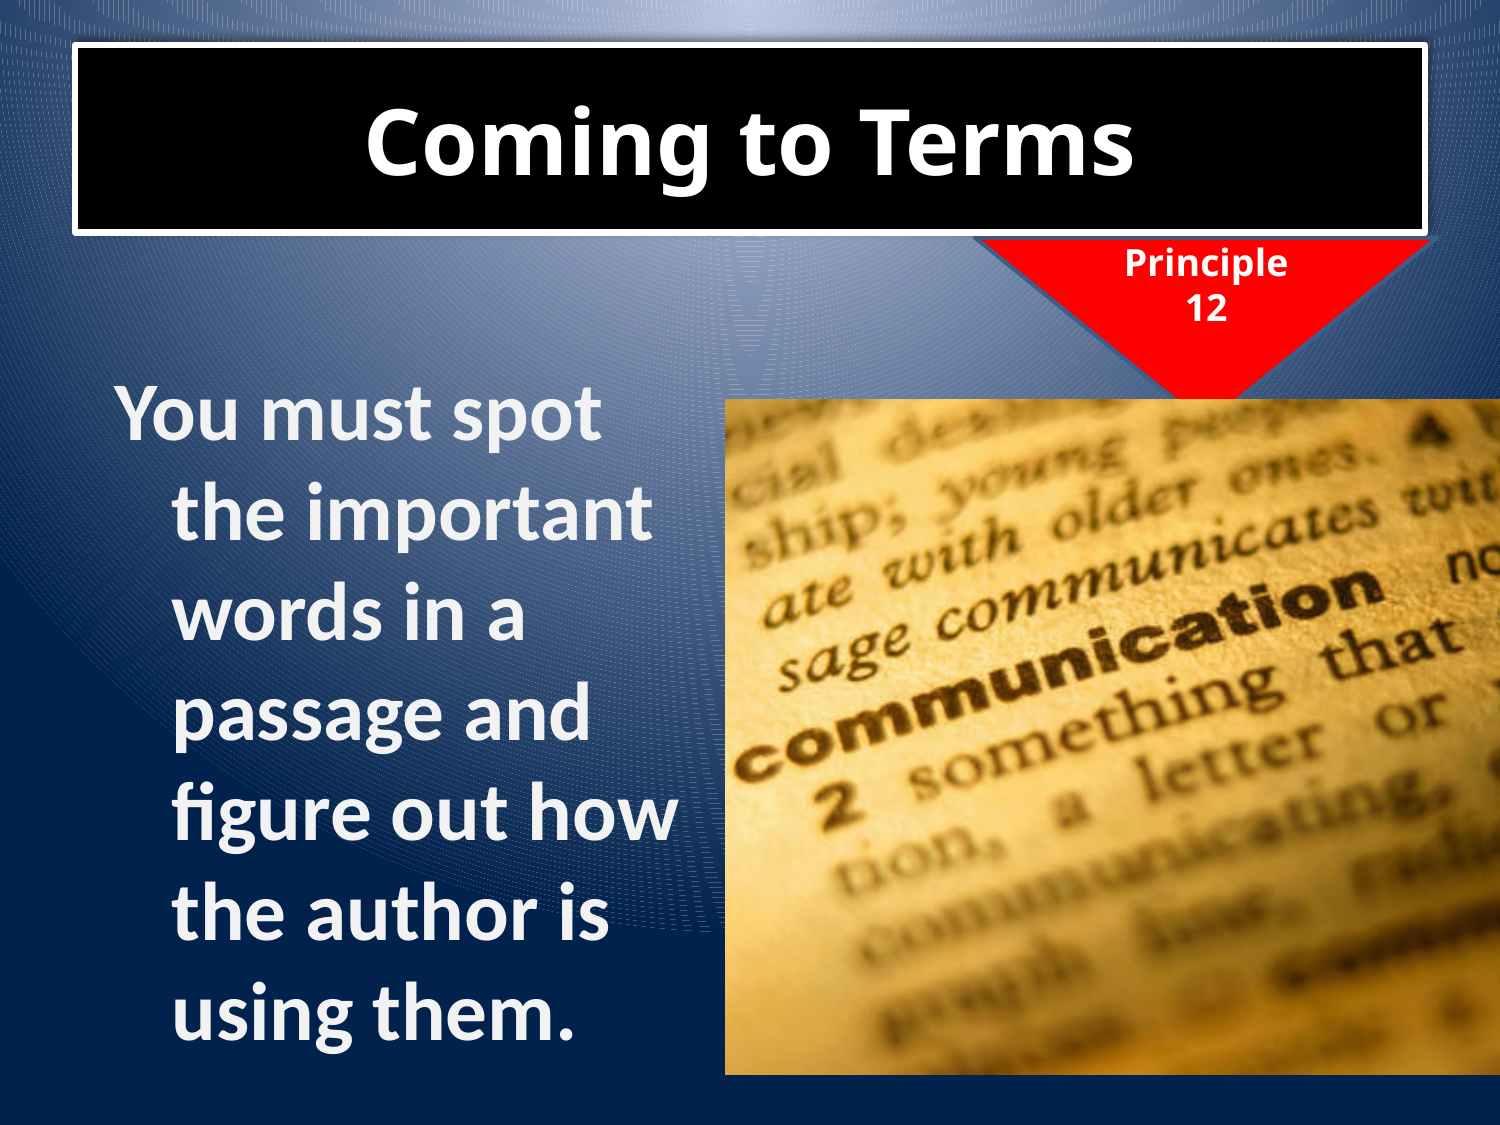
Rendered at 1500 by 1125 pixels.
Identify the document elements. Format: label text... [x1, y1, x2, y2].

title Coming to Terms [72, 42, 1428, 236]
text_box Principle 12 [973, 235, 1440, 398]
list You must spot the important words in a passage and figure out how the author is using them. [99, 350, 713, 1093]
picture [724, 399, 1500, 1076]
